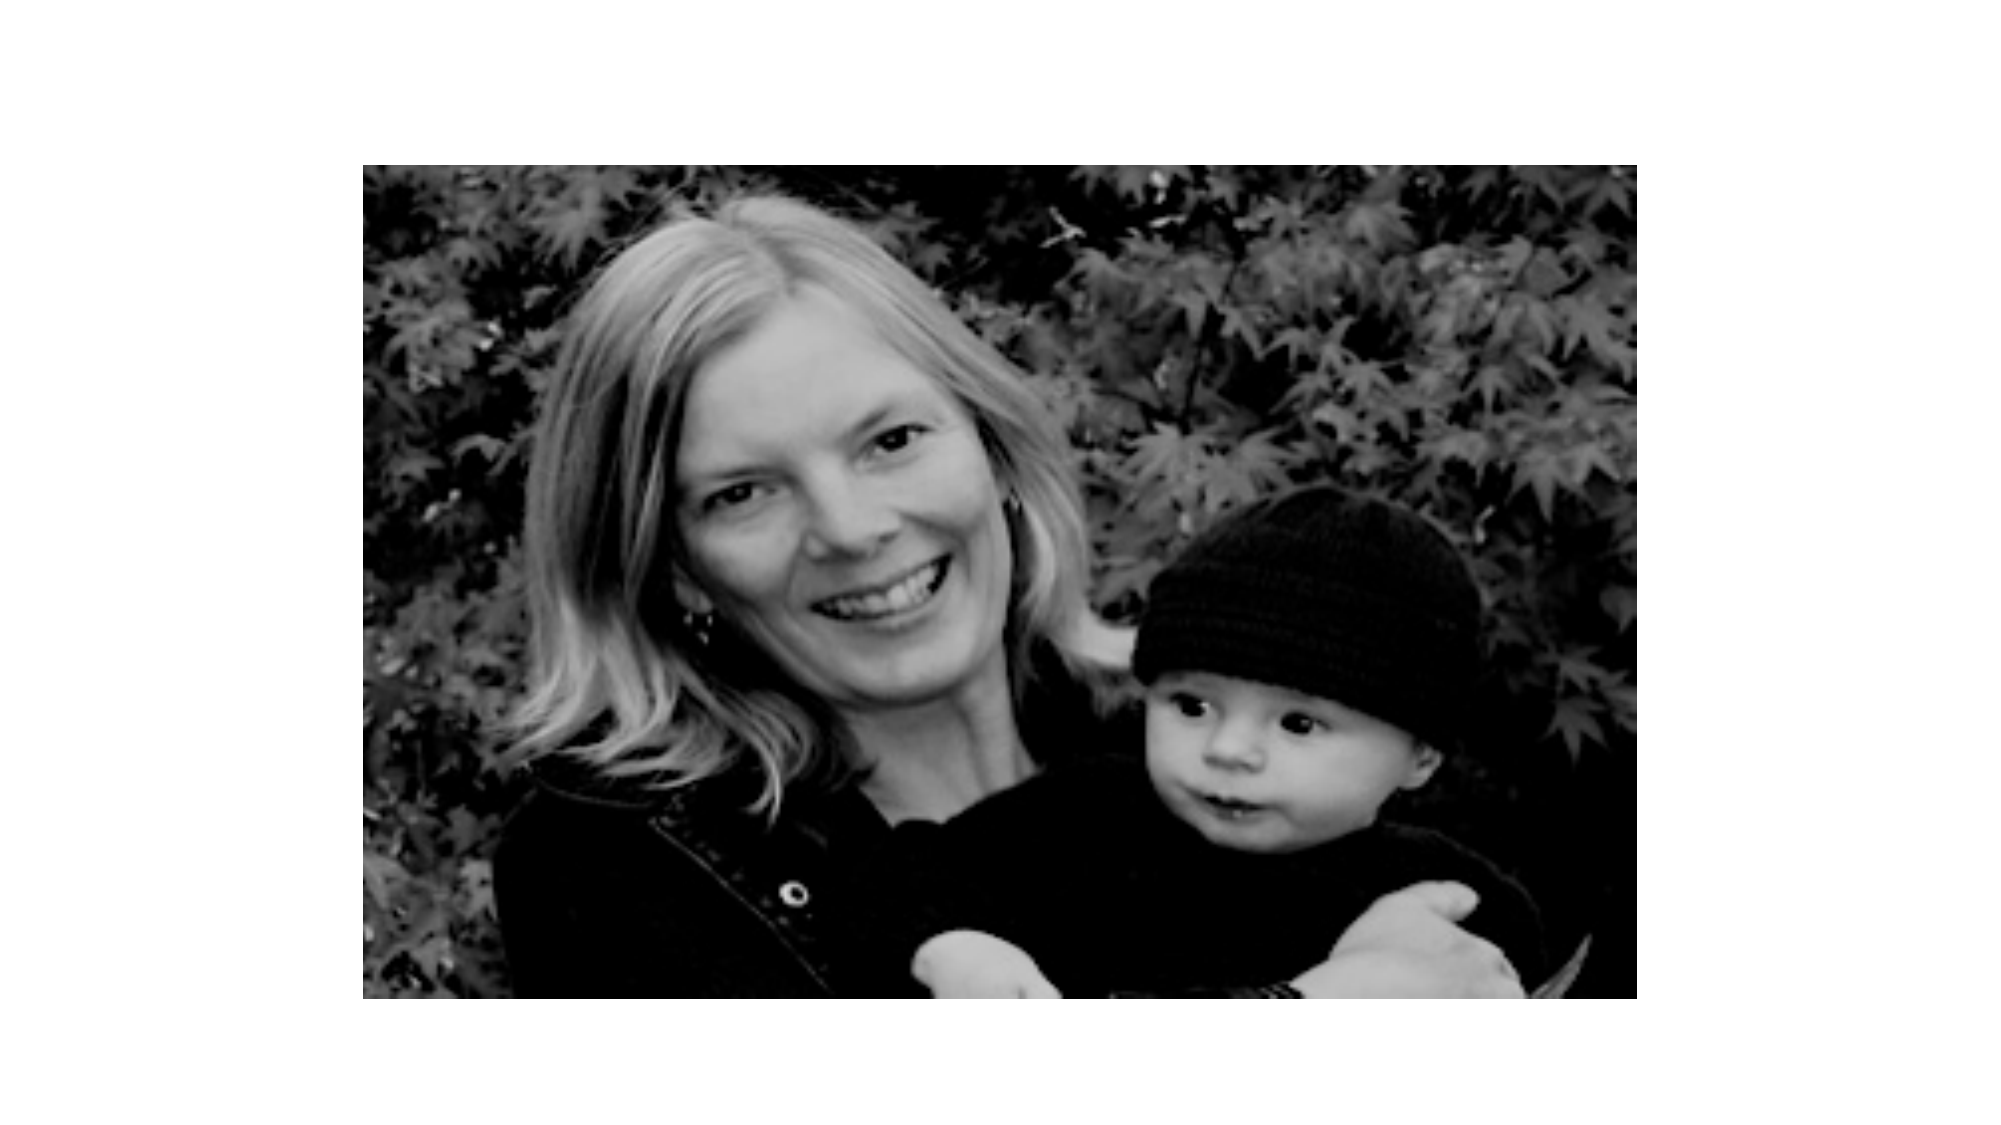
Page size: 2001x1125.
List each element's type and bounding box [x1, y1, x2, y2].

picture [362, 165, 1637, 999]
